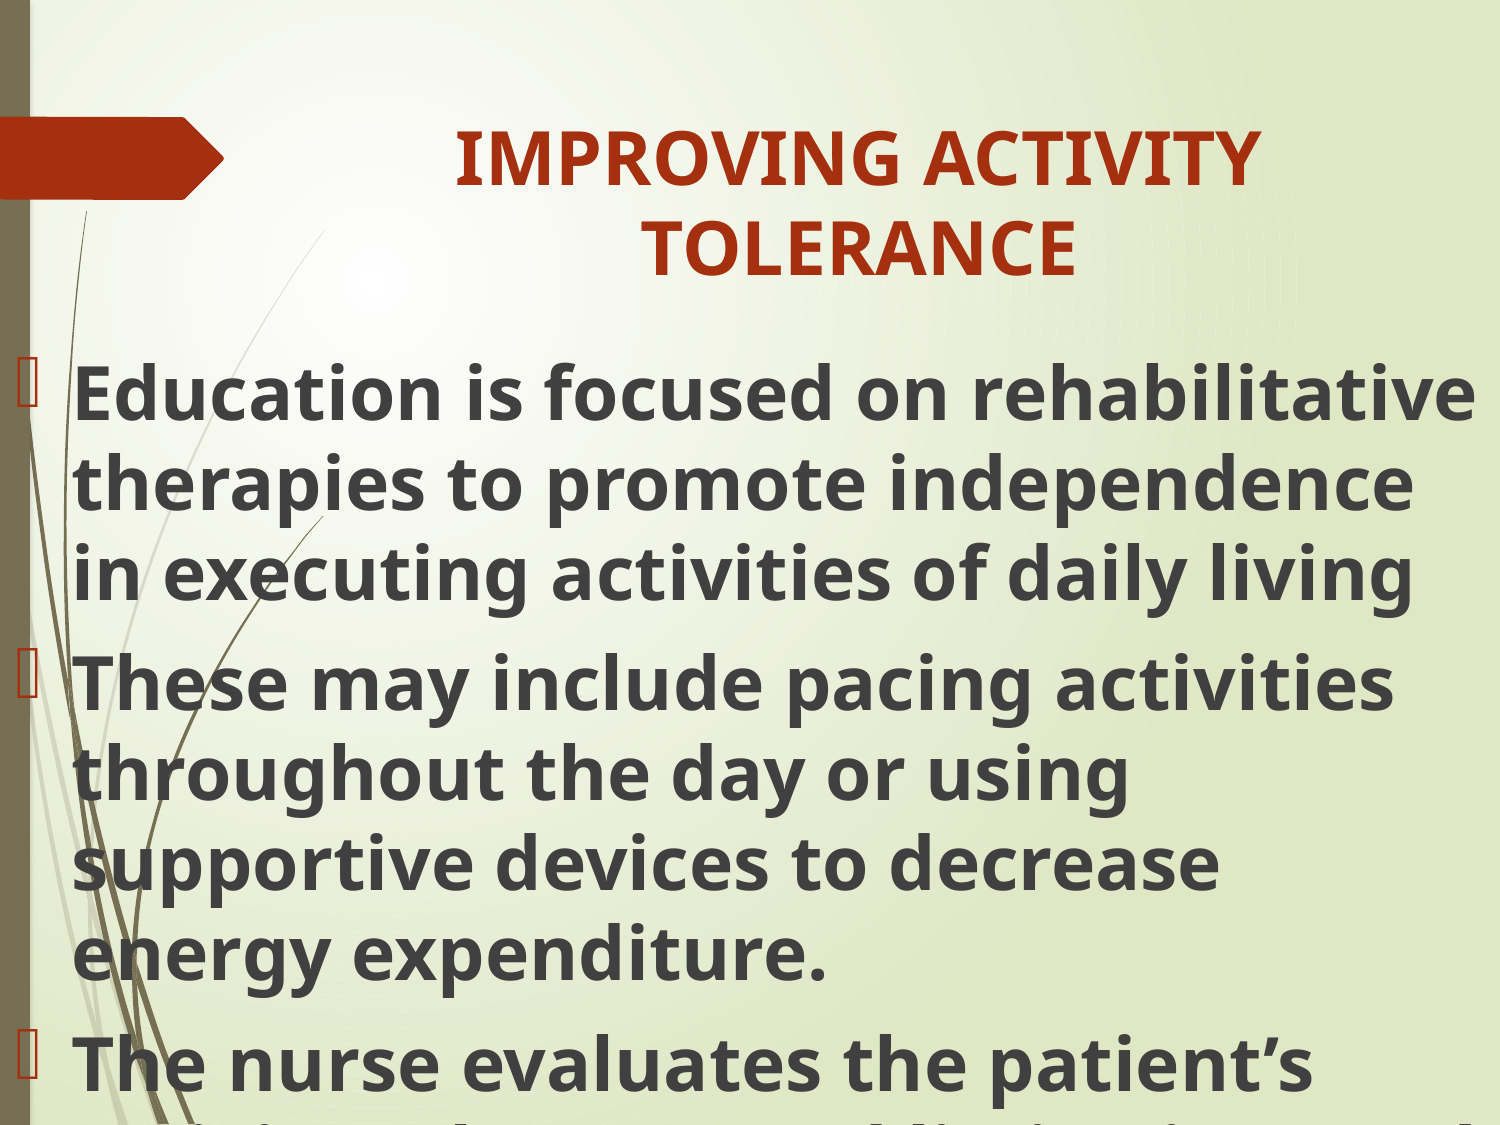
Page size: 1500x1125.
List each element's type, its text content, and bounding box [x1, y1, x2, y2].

title IMPROVING ACTIVITY TOLERANCE [319, 102, 1400, 313]
list Education is focused on rehabilitative therapies to promote independence in executing activities of daily living These may include pacing activities throughout the day or using supportive devices to decrease energy expenditure. The nurse evaluates the patient’s activity tolerance and limitations and teaching strategies to promote independent activities of daily living. [0, 337, 1500, 1125]
